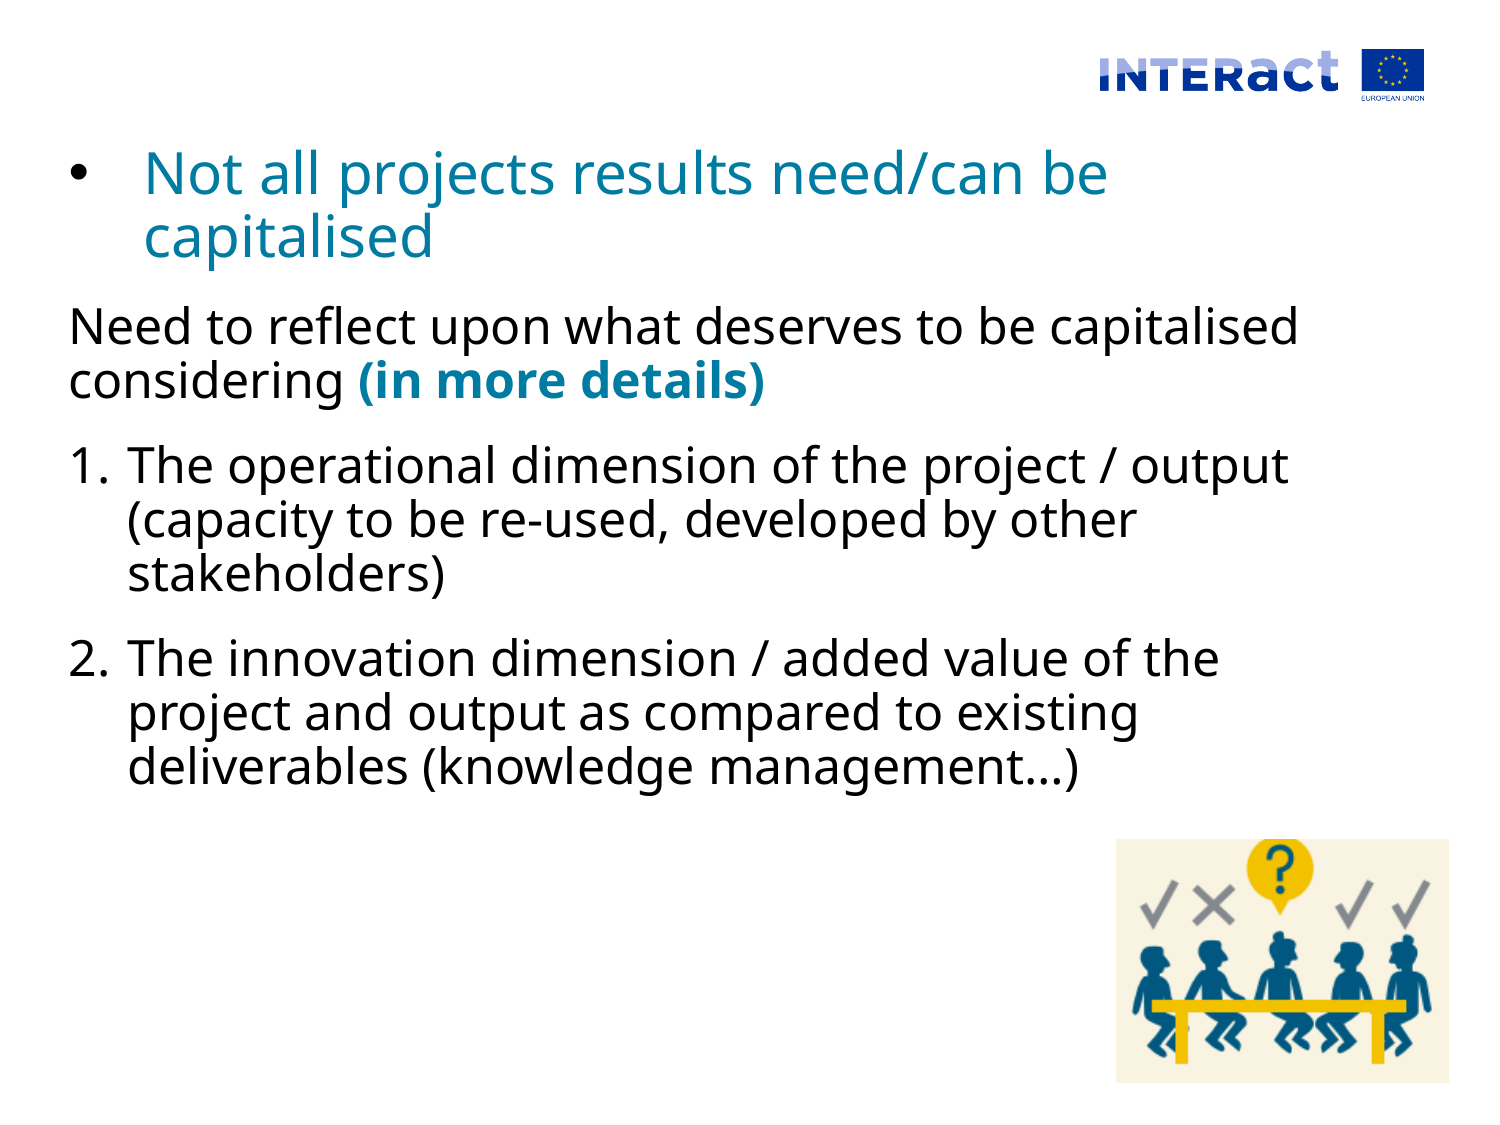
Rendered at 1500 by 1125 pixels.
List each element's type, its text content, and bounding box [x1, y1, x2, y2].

list Not all projects results need/can be capitalised Need to reflect upon what deserves to be capitalised considering (in more details) The operational dimension of the project / output (capacity to be re-used, developed by other stakeholders) The innovation dimension / added value of the project and output as compared to existing deliverables (knowledge management…) [68, 143, 1311, 898]
picture [1116, 839, 1449, 1083]
picture [1100, 49, 1424, 101]
